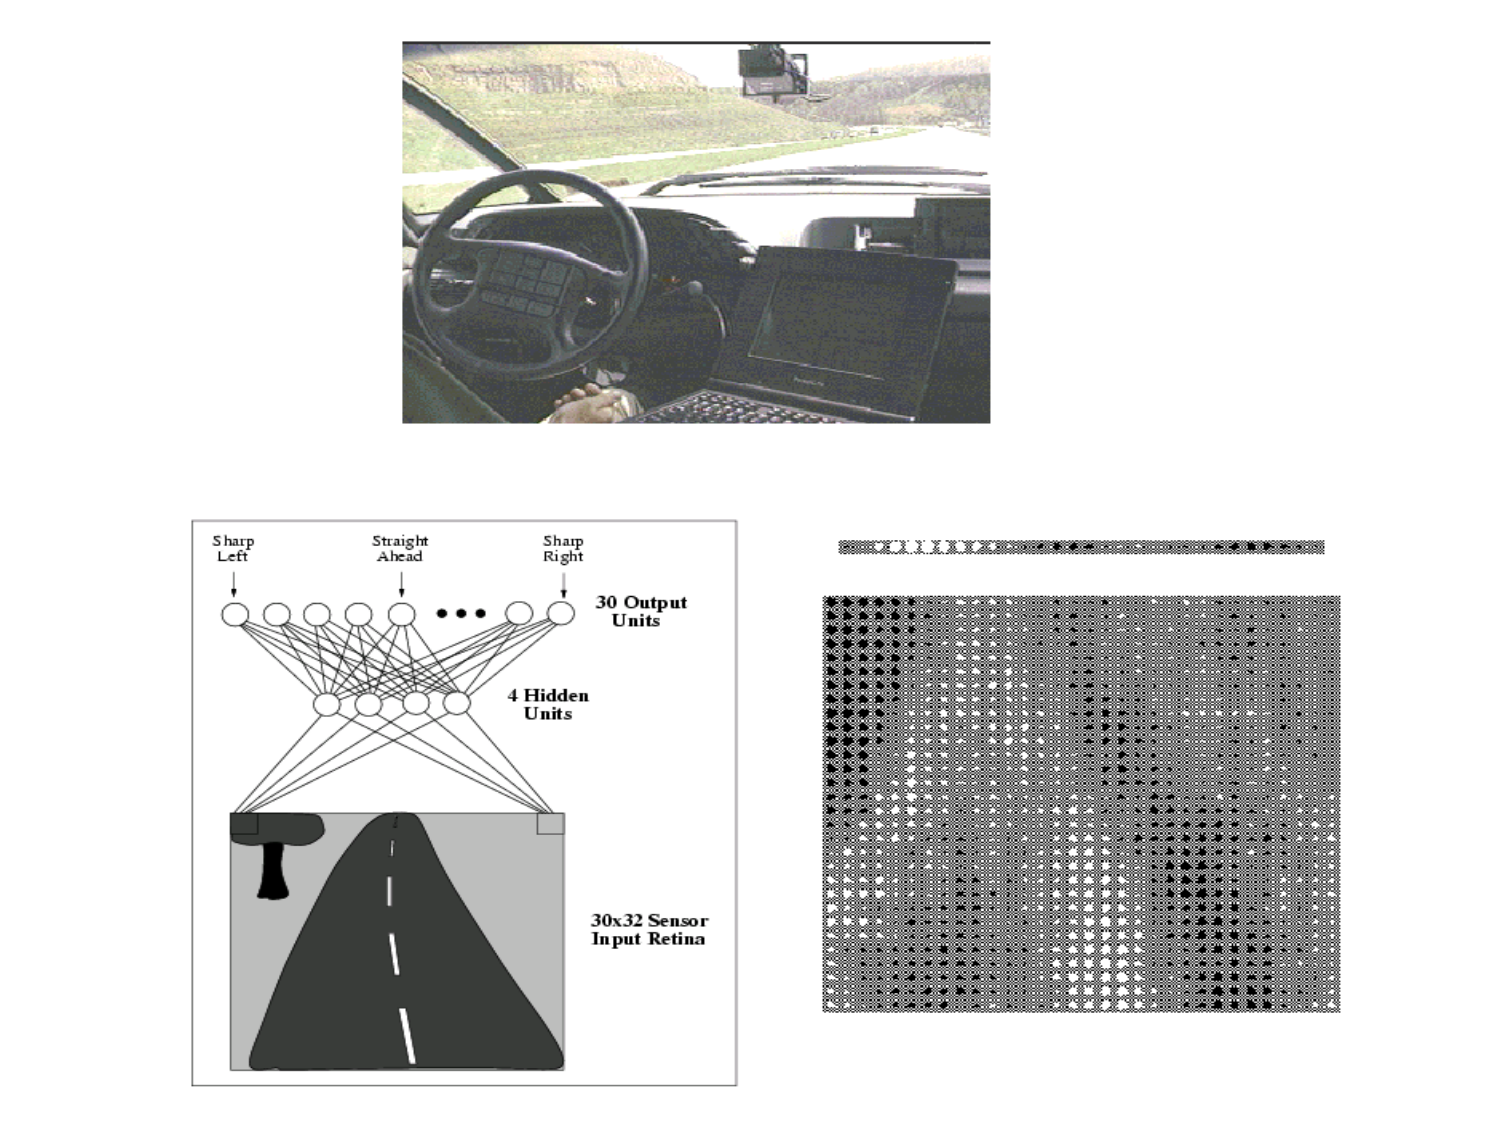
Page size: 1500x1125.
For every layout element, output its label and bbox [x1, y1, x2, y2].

picture [62, 22, 1426, 1113]
